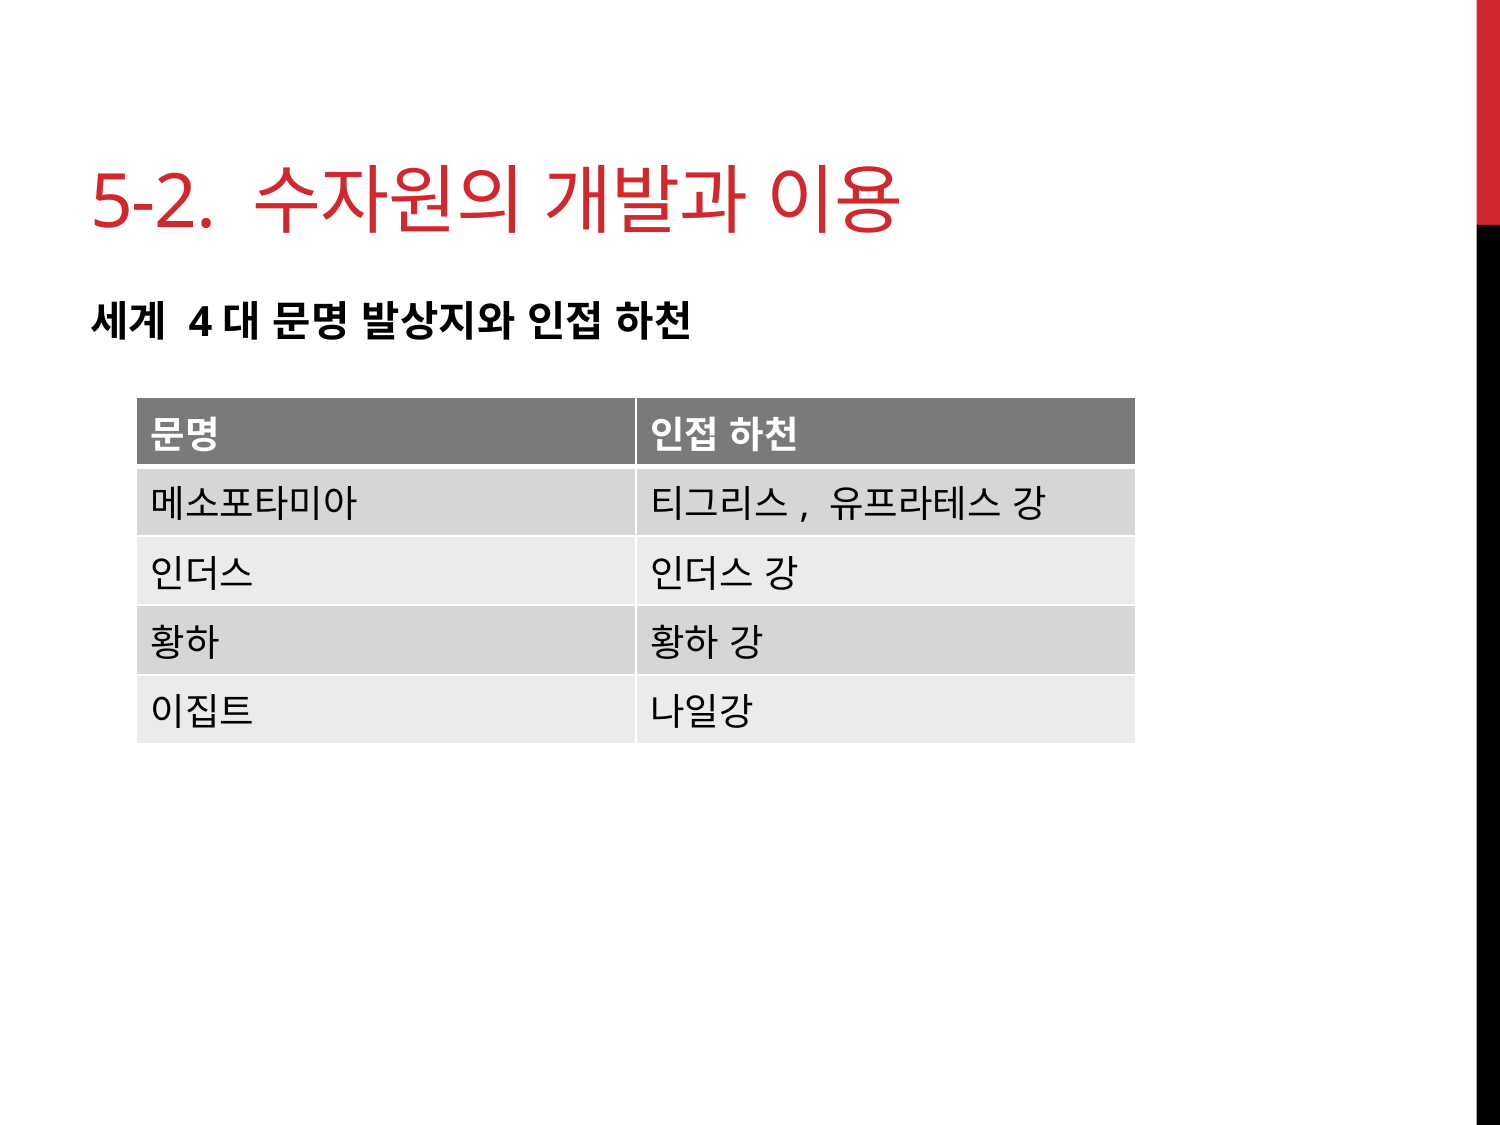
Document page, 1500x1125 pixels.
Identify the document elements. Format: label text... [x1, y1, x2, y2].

table_cell 나일강 [637, 676, 1135, 743]
list 세계 4대 문명 발상지와 인접 하천 [75, 287, 1325, 1005]
table_cell 황하 강 [637, 606, 1135, 674]
table_cell 티그리스, 유프라테스 강 [637, 469, 1135, 535]
table_cell 인더스 [137, 537, 635, 604]
table_cell 이집트 [137, 676, 635, 743]
title 5-2. 수자원의 개발과 이용 [75, 25, 1025, 250]
table_header 문명 [137, 398, 635, 464]
table_cell 메소포타미아 [137, 469, 635, 535]
table_cell 인더스 강 [637, 537, 1135, 604]
table_cell 황하 [137, 606, 635, 674]
table_header 인접 하천 [637, 398, 1135, 464]
